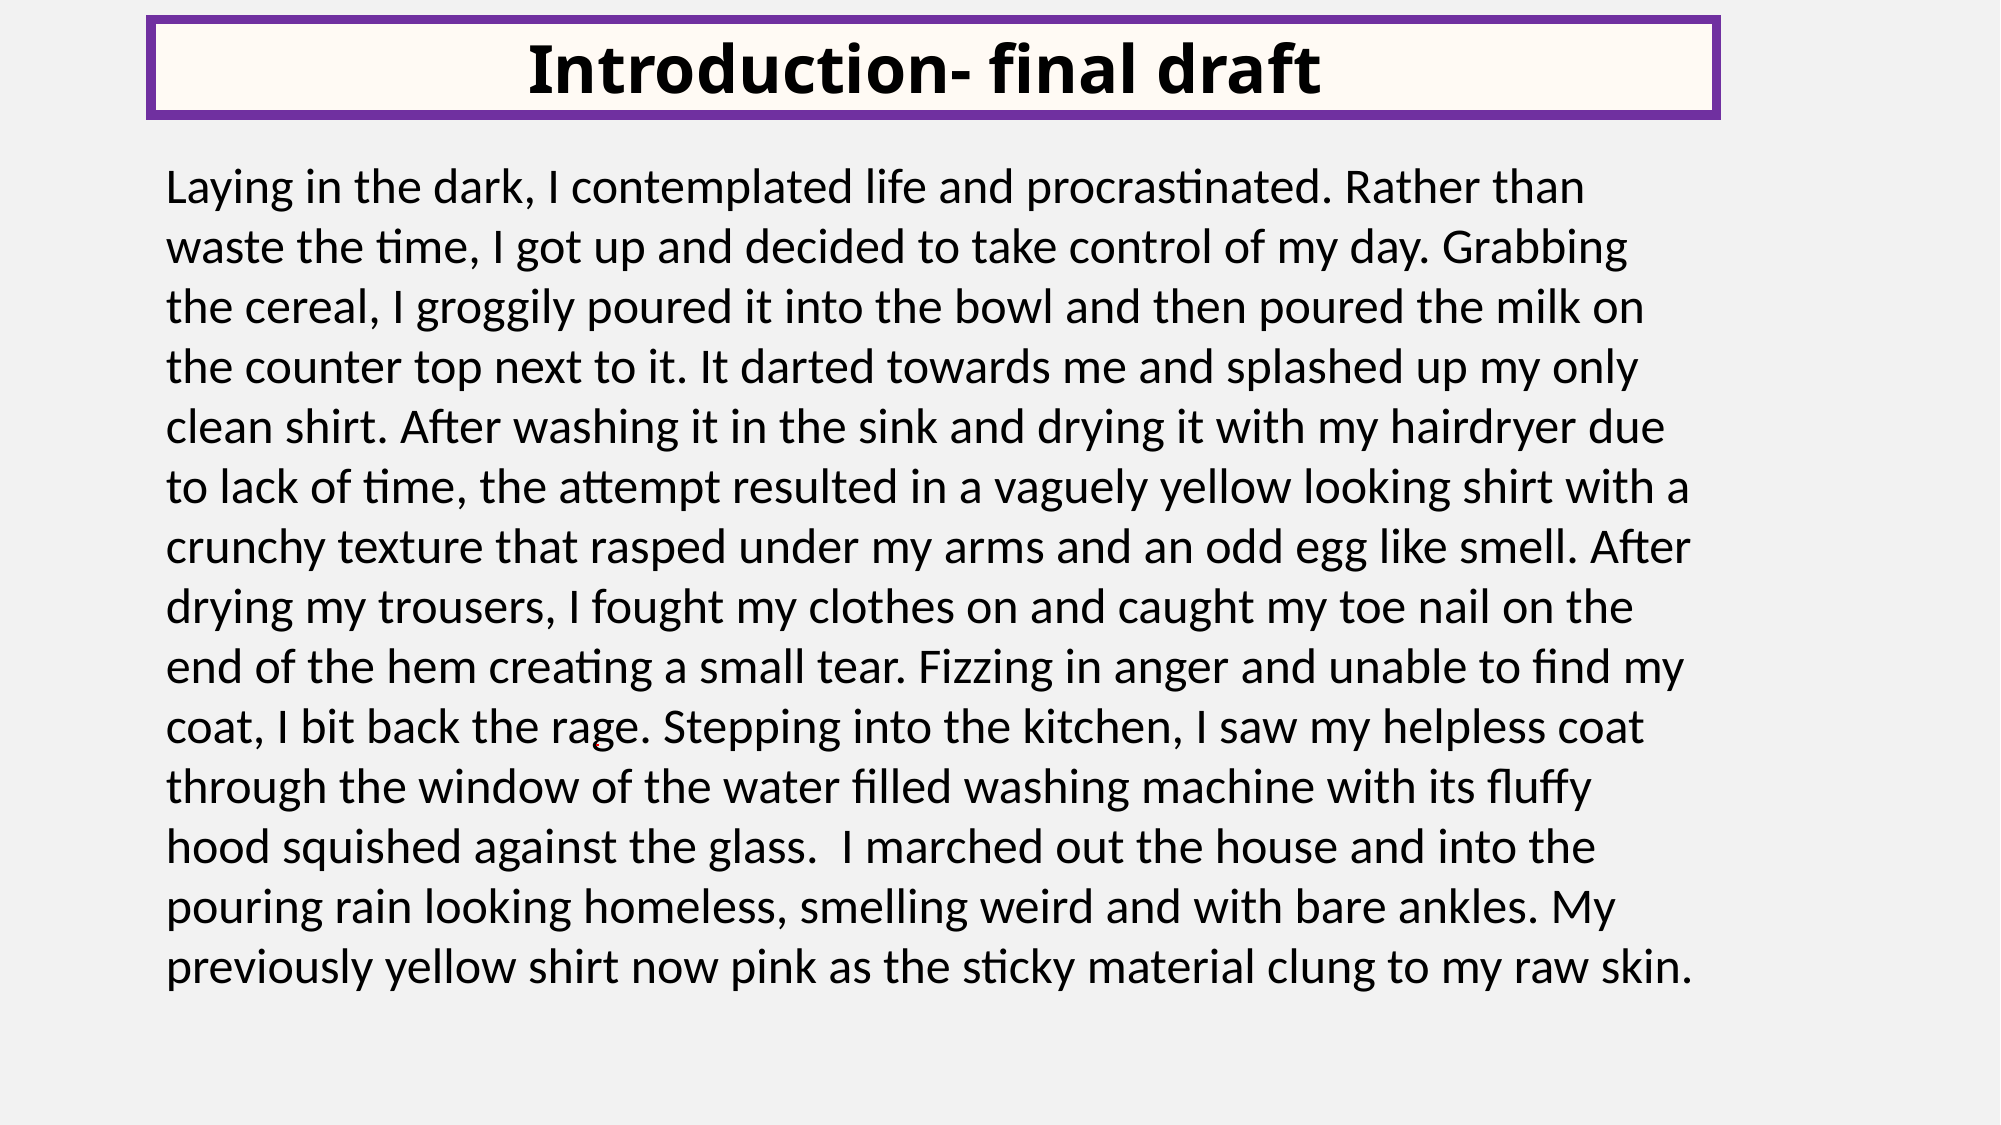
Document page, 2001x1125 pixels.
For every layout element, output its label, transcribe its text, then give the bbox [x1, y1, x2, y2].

text_box Laying in the dark, I contemplated life and procrastinated. Rather than waste the time, I got up and decided to take control of my day. Grabbing the cereal, I groggily poured it into the bowl and then poured the milk on the counter top next to it. It darted towards me and splashed up my only clean shirt. After washing it in the sink and drying it with my hairdryer due to lack of time, the attempt resulted in a vaguely yellow looking shirt with a crunchy texture that rasped under my arms and an odd egg like smell. After drying my trousers, I fought my clothes on and caught my toe nail on the end of the hem creating a small tear. Fizzing in anger and unable to find my coat, I bit back the rage. Stepping into the kitchen, I saw my helpless coat through the window of the water filled washing machine with its fluffy hood squished against the glass. I marched out the house and into the pouring rain looking homeless, smelling weird and with bare ankles. My previously yellow shirt now pink as the sticky material clung to my raw skin. [151, 145, 1717, 1001]
text_box Introduction- final draft [151, 19, 1717, 115]
